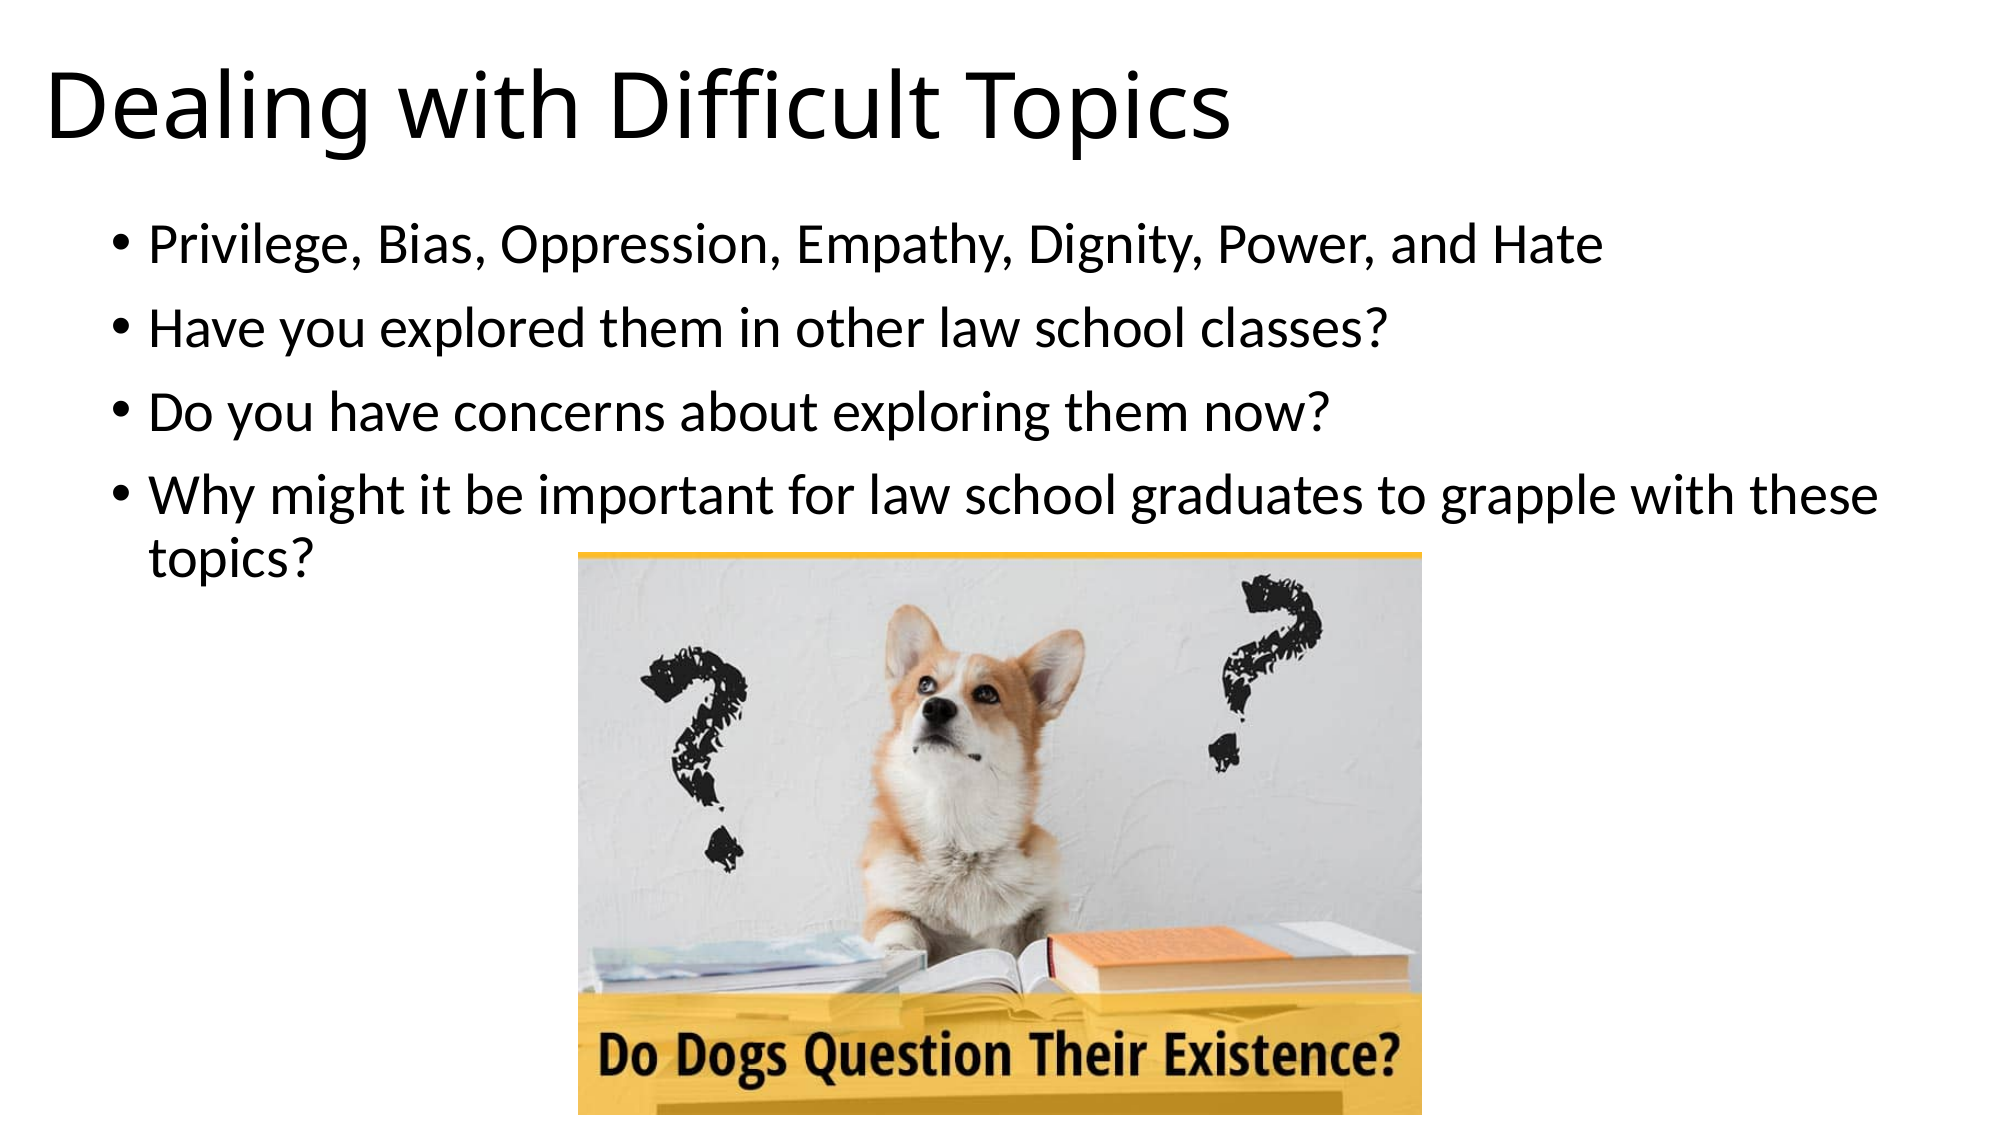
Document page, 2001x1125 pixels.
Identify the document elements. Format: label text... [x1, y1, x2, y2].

picture [578, 552, 1422, 1115]
list Privilege, Bias, Oppression, Empathy, Dignity, Power, and Hate Have you explored them in other law school classes? Do you have concerns about exploring them now? Why might it be important for law school graduates to grapple with these topics? [95, 205, 2000, 920]
title Dealing with Difficult Topics [28, 31, 1754, 186]
